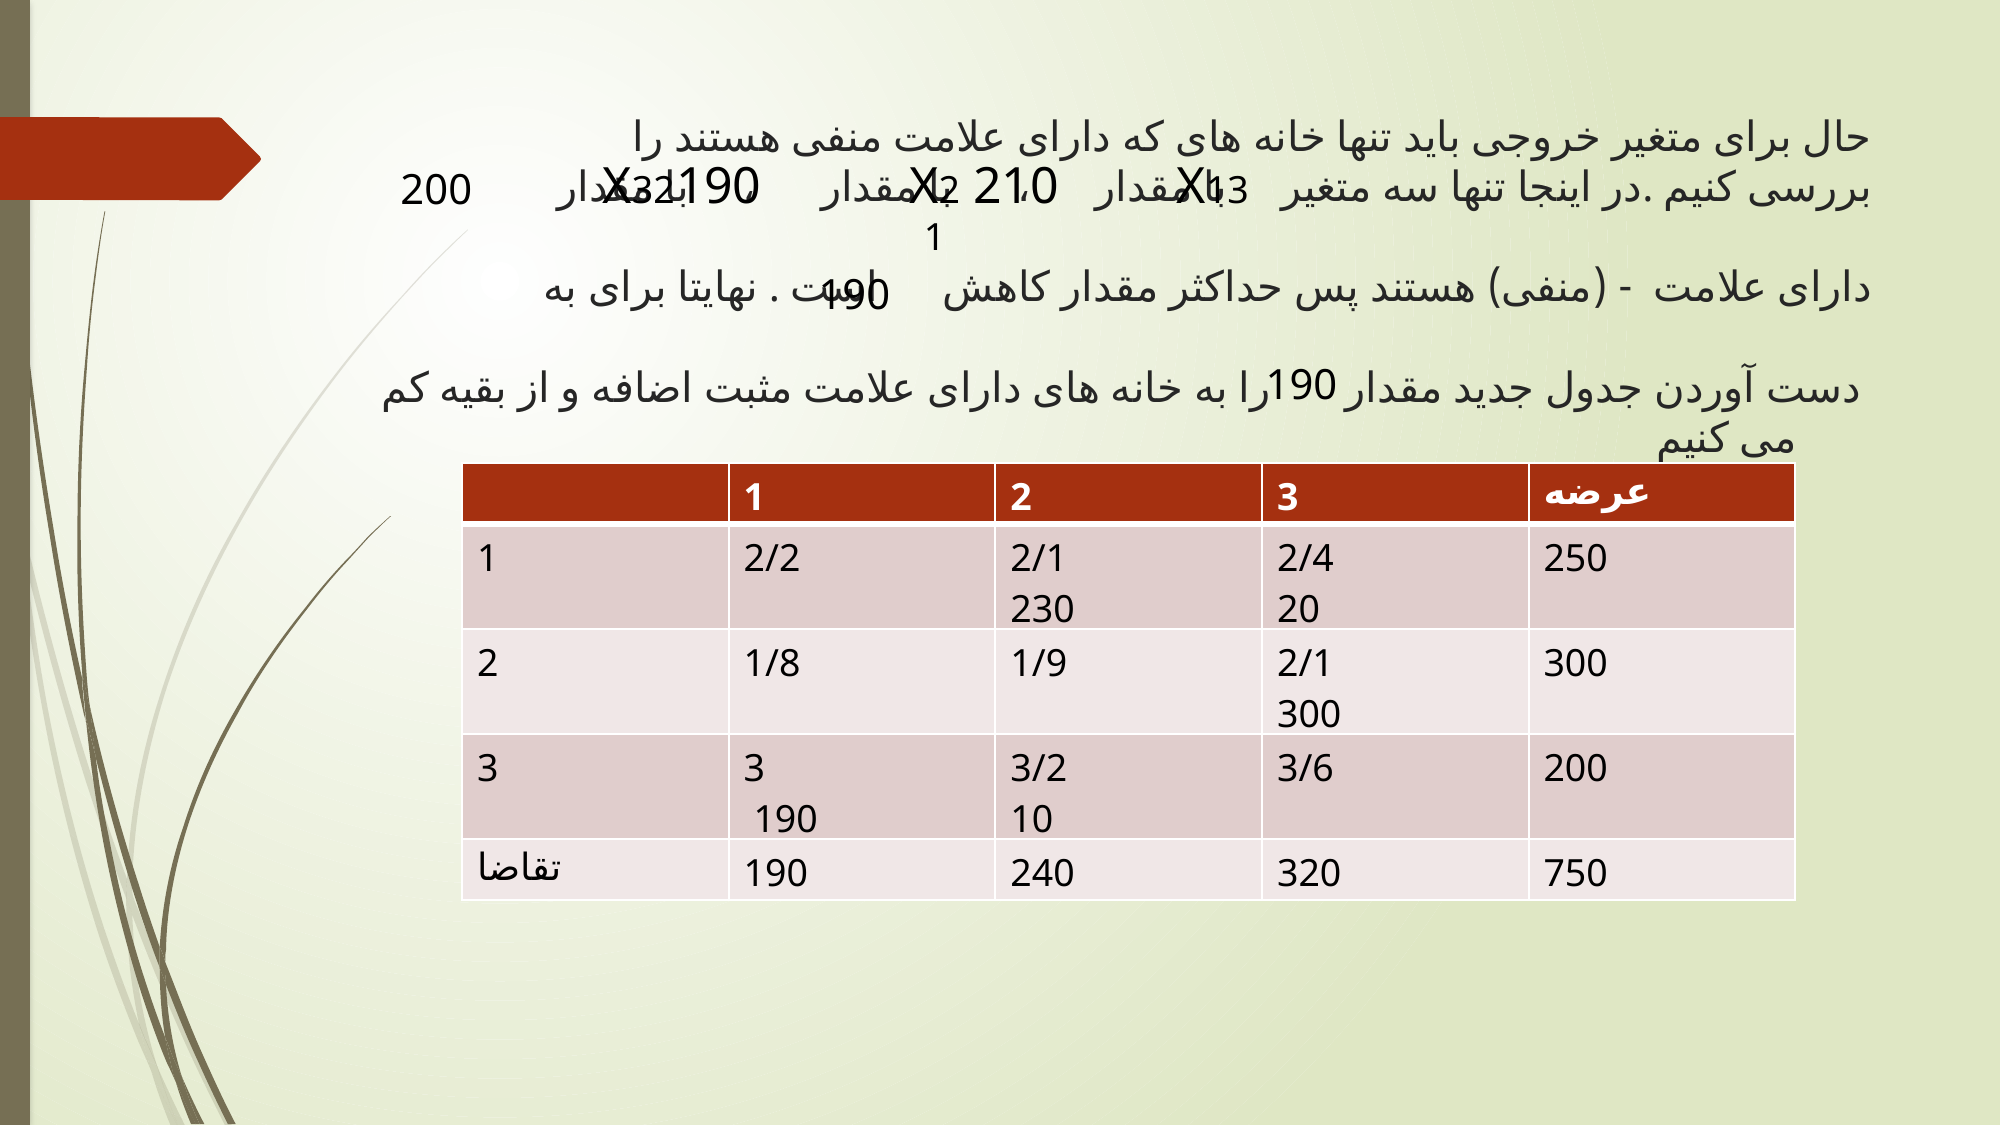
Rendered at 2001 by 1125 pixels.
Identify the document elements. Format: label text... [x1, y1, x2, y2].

table_cell 190 [730, 840, 994, 899]
table_header 1 [730, 464, 994, 521]
table_cell 250 [1530, 527, 1794, 628]
table_cell 3/2 10 [996, 735, 1261, 838]
table_cell تقاضا [463, 840, 728, 899]
list X21 [888, 145, 982, 462]
table_cell 1/9 [996, 630, 1261, 733]
table_cell 3/6 [1263, 735, 1528, 838]
text_box 190 [1250, 350, 1353, 416]
table_cell 240 [996, 840, 1261, 899]
table_header 3 [1263, 464, 1528, 521]
table_cell 3 [463, 735, 728, 838]
title حال برای متغیر خروجی باید تنها خانه های که دارای علامت منفی هستند را بررسی کنیم .در اینجا تنها سه متغیر با مقدار ، با مقدار ، با مقدار دارای علامت - (منفی) هستند پس حداکثر مقدار کاهش است . نهایتا برای به دست آوردن جدول جدید مقدار را به خانه های دارای علامت مثبت اضافه و از بقیه کم می کنیم [304, 102, 1888, 486]
table_cell 320 [1263, 840, 1528, 899]
text_box X32 [587, 145, 690, 221]
table_cell 1/8 [730, 630, 994, 733]
table_cell 750 [1530, 840, 1794, 899]
table_header [463, 464, 728, 521]
table_cell 2/2 [730, 527, 994, 628]
table_cell 1 [463, 527, 728, 628]
table_header 2 [996, 464, 1261, 521]
table_header عرضه [1530, 464, 1794, 521]
text_box 190 [803, 260, 906, 325]
text_box 200 [385, 155, 488, 221]
table_cell 2/4 20 [1263, 527, 1528, 628]
table_cell 2/1 230 [996, 527, 1261, 628]
table_cell 2 [463, 630, 728, 733]
table_cell 2/1 300 [1263, 630, 1528, 733]
table_cell 200 [1530, 735, 1794, 838]
table_cell 300 [1530, 630, 1794, 733]
text_box 210 [958, 145, 1074, 221]
text_box 190 [690, 145, 782, 221]
text_box X13 [1161, 145, 1264, 221]
table_cell 3 190 [730, 735, 994, 838]
